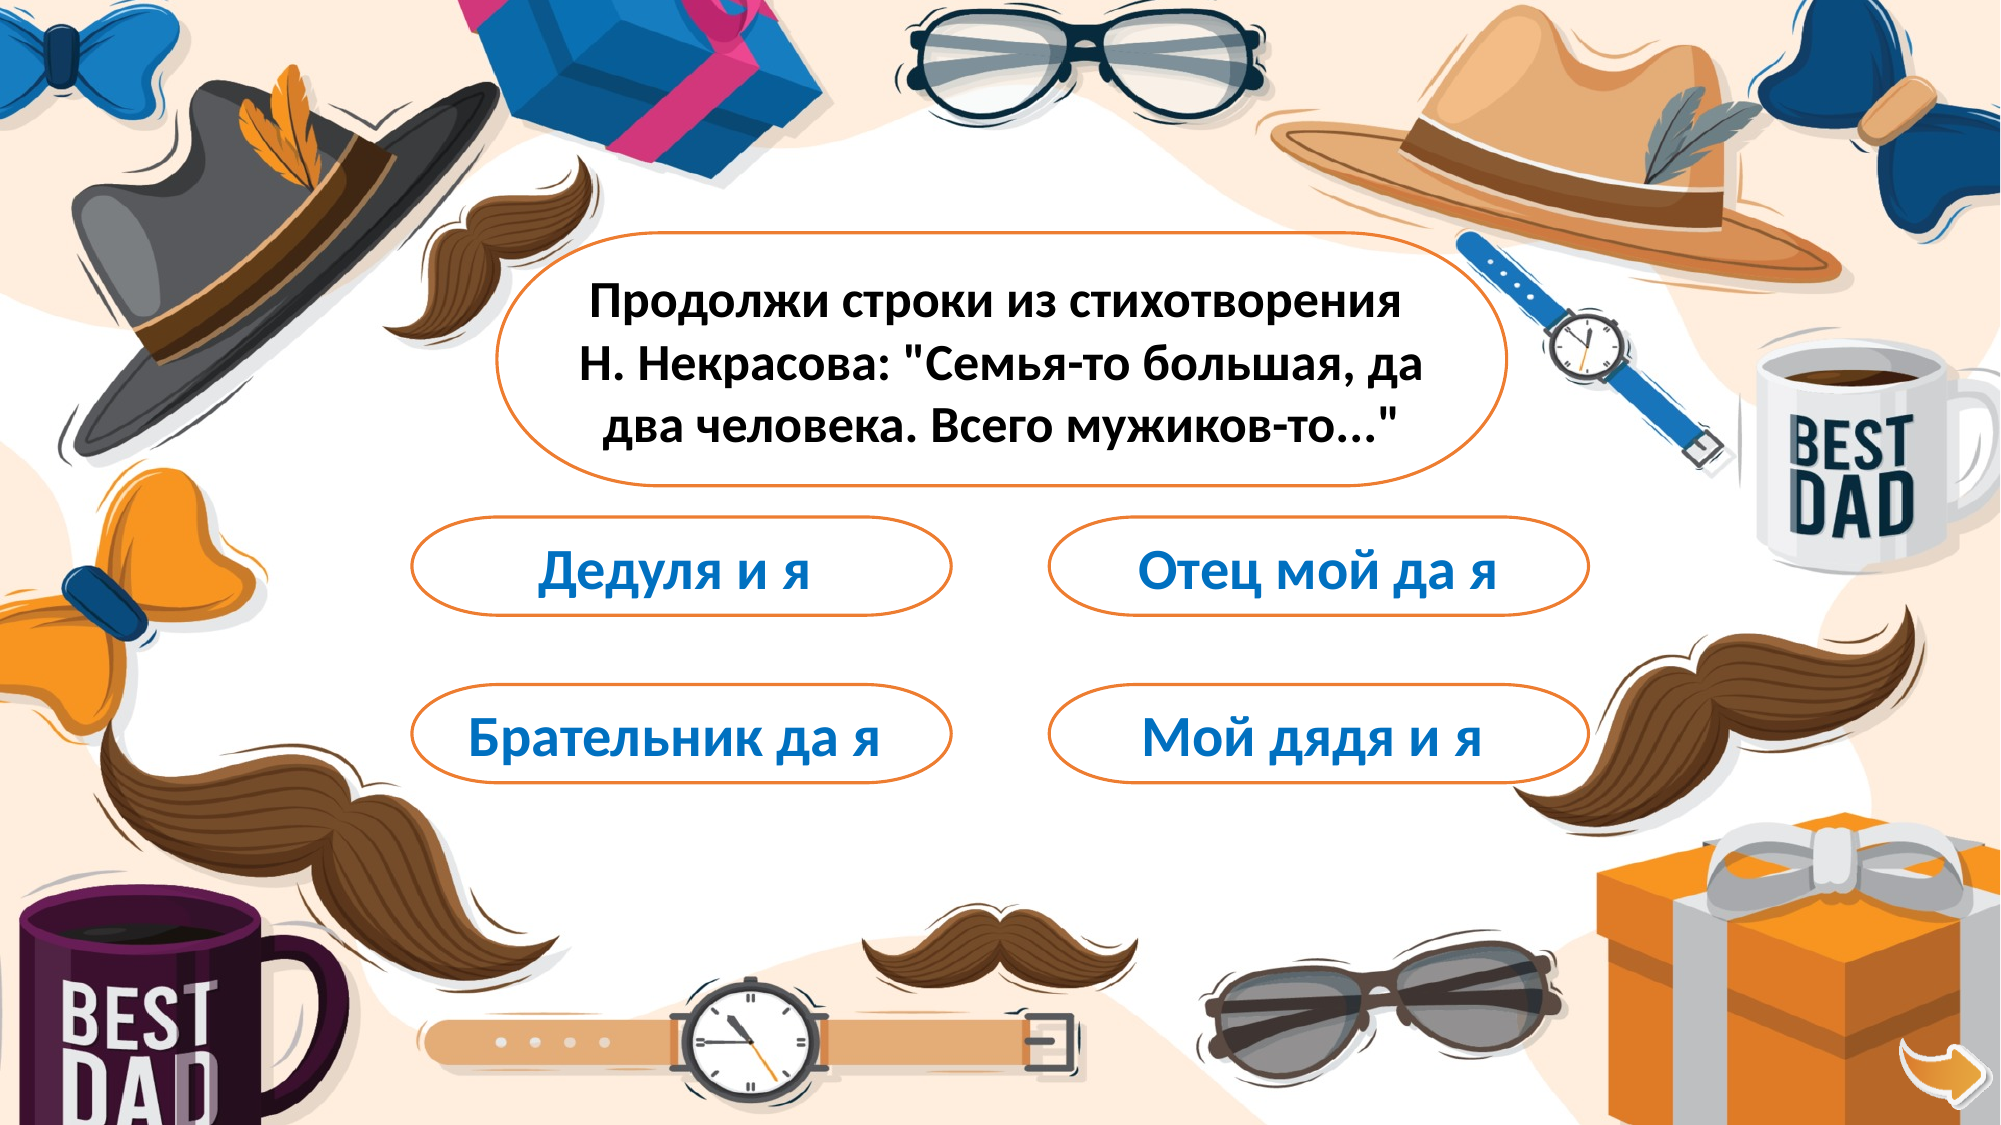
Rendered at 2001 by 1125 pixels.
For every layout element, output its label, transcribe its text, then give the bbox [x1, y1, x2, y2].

text_box Дедуля и я [410, 515, 953, 617]
text_box Брательник да я [410, 683, 953, 784]
picture [0, 0, 2001, 1125]
text_box Отец мой да я [1048, 515, 1590, 617]
text_box Продолжи строки из стихотворения Н. Некрасова: "Семья-то большая, да два человека. Всего мужиков-то..." [495, 231, 1508, 487]
text_box Мой дядя и я [1048, 683, 1590, 784]
